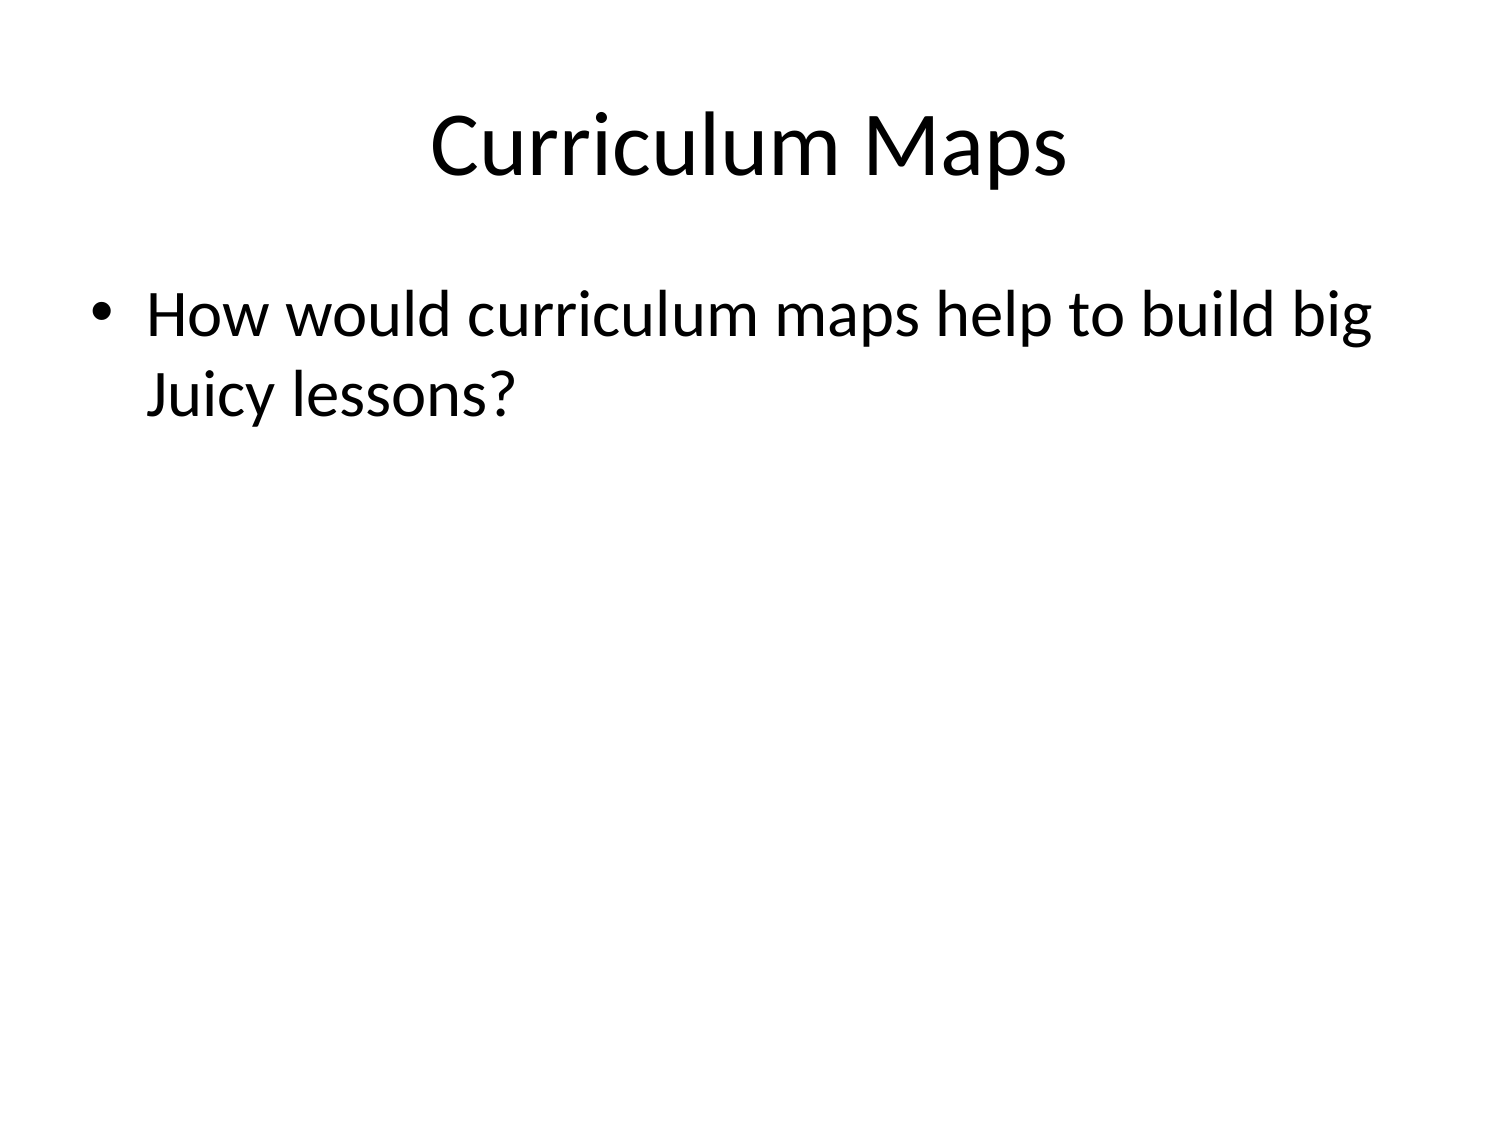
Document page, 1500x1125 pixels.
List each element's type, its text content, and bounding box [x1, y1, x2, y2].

title Curriculum Maps [75, 45, 1425, 233]
list How would curriculum maps help to build big Juicy lessons? [75, 262, 1425, 1005]
